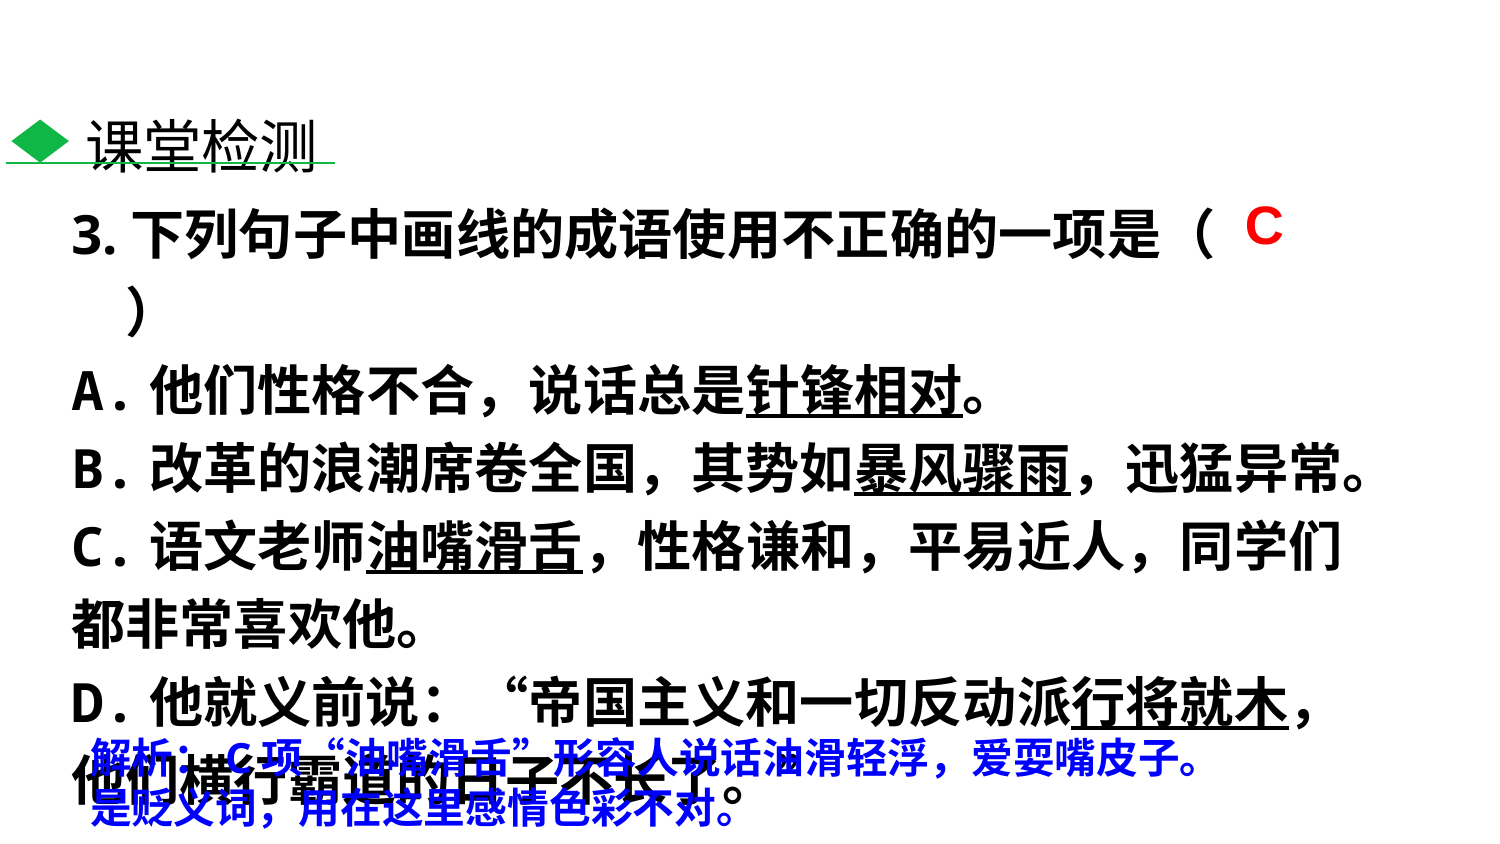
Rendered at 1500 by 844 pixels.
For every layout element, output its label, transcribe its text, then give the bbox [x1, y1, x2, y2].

text_box 解析：C项“油嘴滑舌”形容人说话油滑轻浮，爱耍嘴皮子。 是贬义词，用在这里感情色彩不对。 [75, 723, 1351, 839]
text_box 3.下列句子中画线的成语使用不正确的一项是（ ） A.他们性格不合，说话总是针锋相对。 B.改革的浪潮席卷全国，其势如暴风骤雨，迅猛异常。 C.语文老师油嘴滑舌，性格谦和，平易近人，同学们都非常喜欢他。 D.他就义前说：“帝国主义和一切反动派行将就木，他们横行霸道的日子不长了。” [56, 179, 1387, 819]
text_box C [1229, 182, 1366, 263]
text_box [5, 102, 336, 189]
